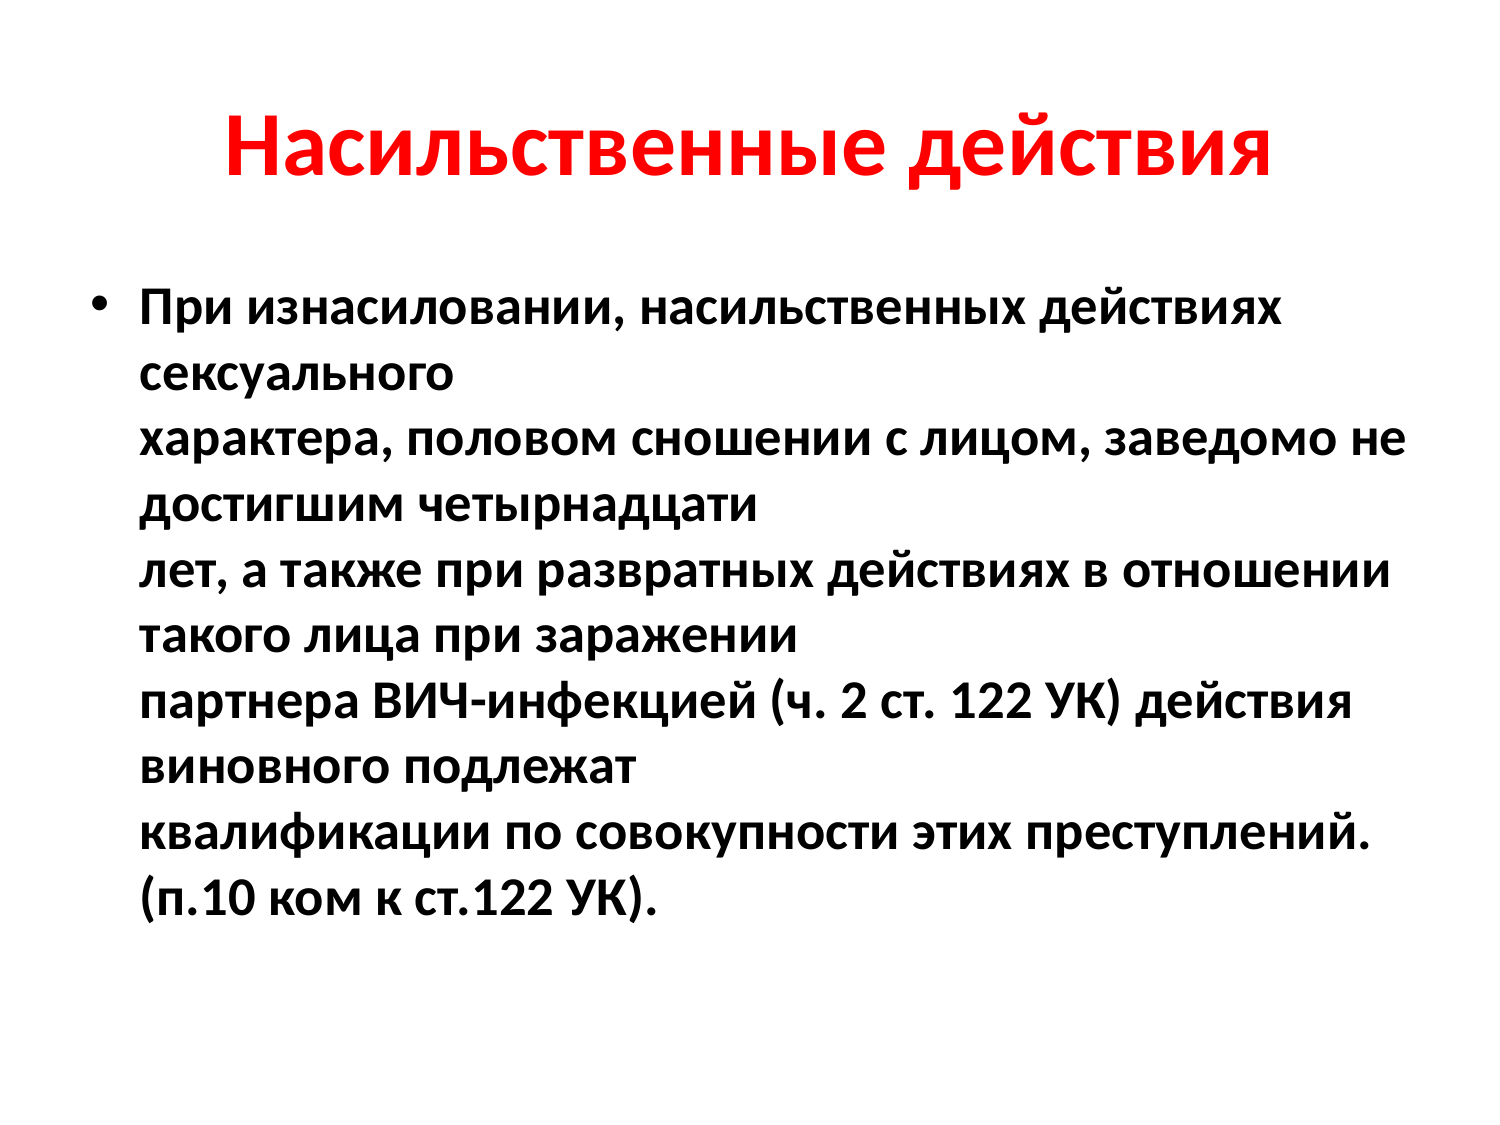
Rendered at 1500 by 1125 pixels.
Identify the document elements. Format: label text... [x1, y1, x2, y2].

list При изнасиловании, насильственных действиях сексуального характера, половом сношении с лицом, заведомо не достигшим четырнадцати лет, а также при развратных действиях в отношении такого лица при заражении партнера ВИЧ-инфекцией (ч. 2 ст. 122 УК) действия виновного подлежат квалификации по совокупности этих преступлений.(п.10 ком к ст.122 УК). [74, 262, 1426, 1006]
title Насильственные действия [74, 44, 1426, 233]
